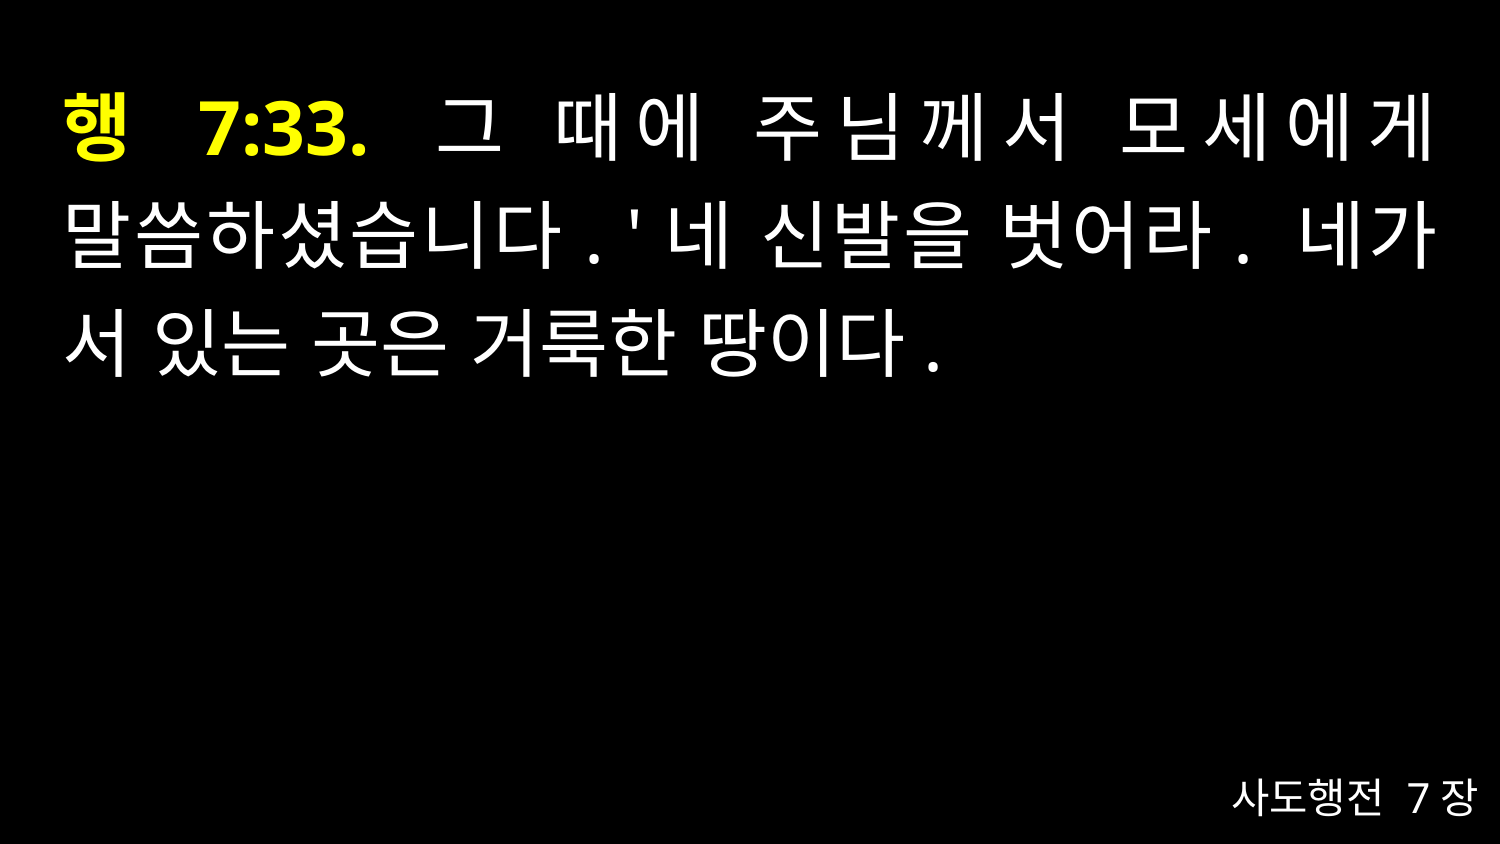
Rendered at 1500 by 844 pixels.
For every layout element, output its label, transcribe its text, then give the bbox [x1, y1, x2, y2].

subtitle 사도행전 7장 [916, 770, 1500, 844]
title 행 7:33. 그 때에 주님께서 모세에게 말씀하셨습니다. '네 신발을 벗어라. 네가 서 있는 곳은 거룩한 땅이다. [0, 0, 1500, 844]
